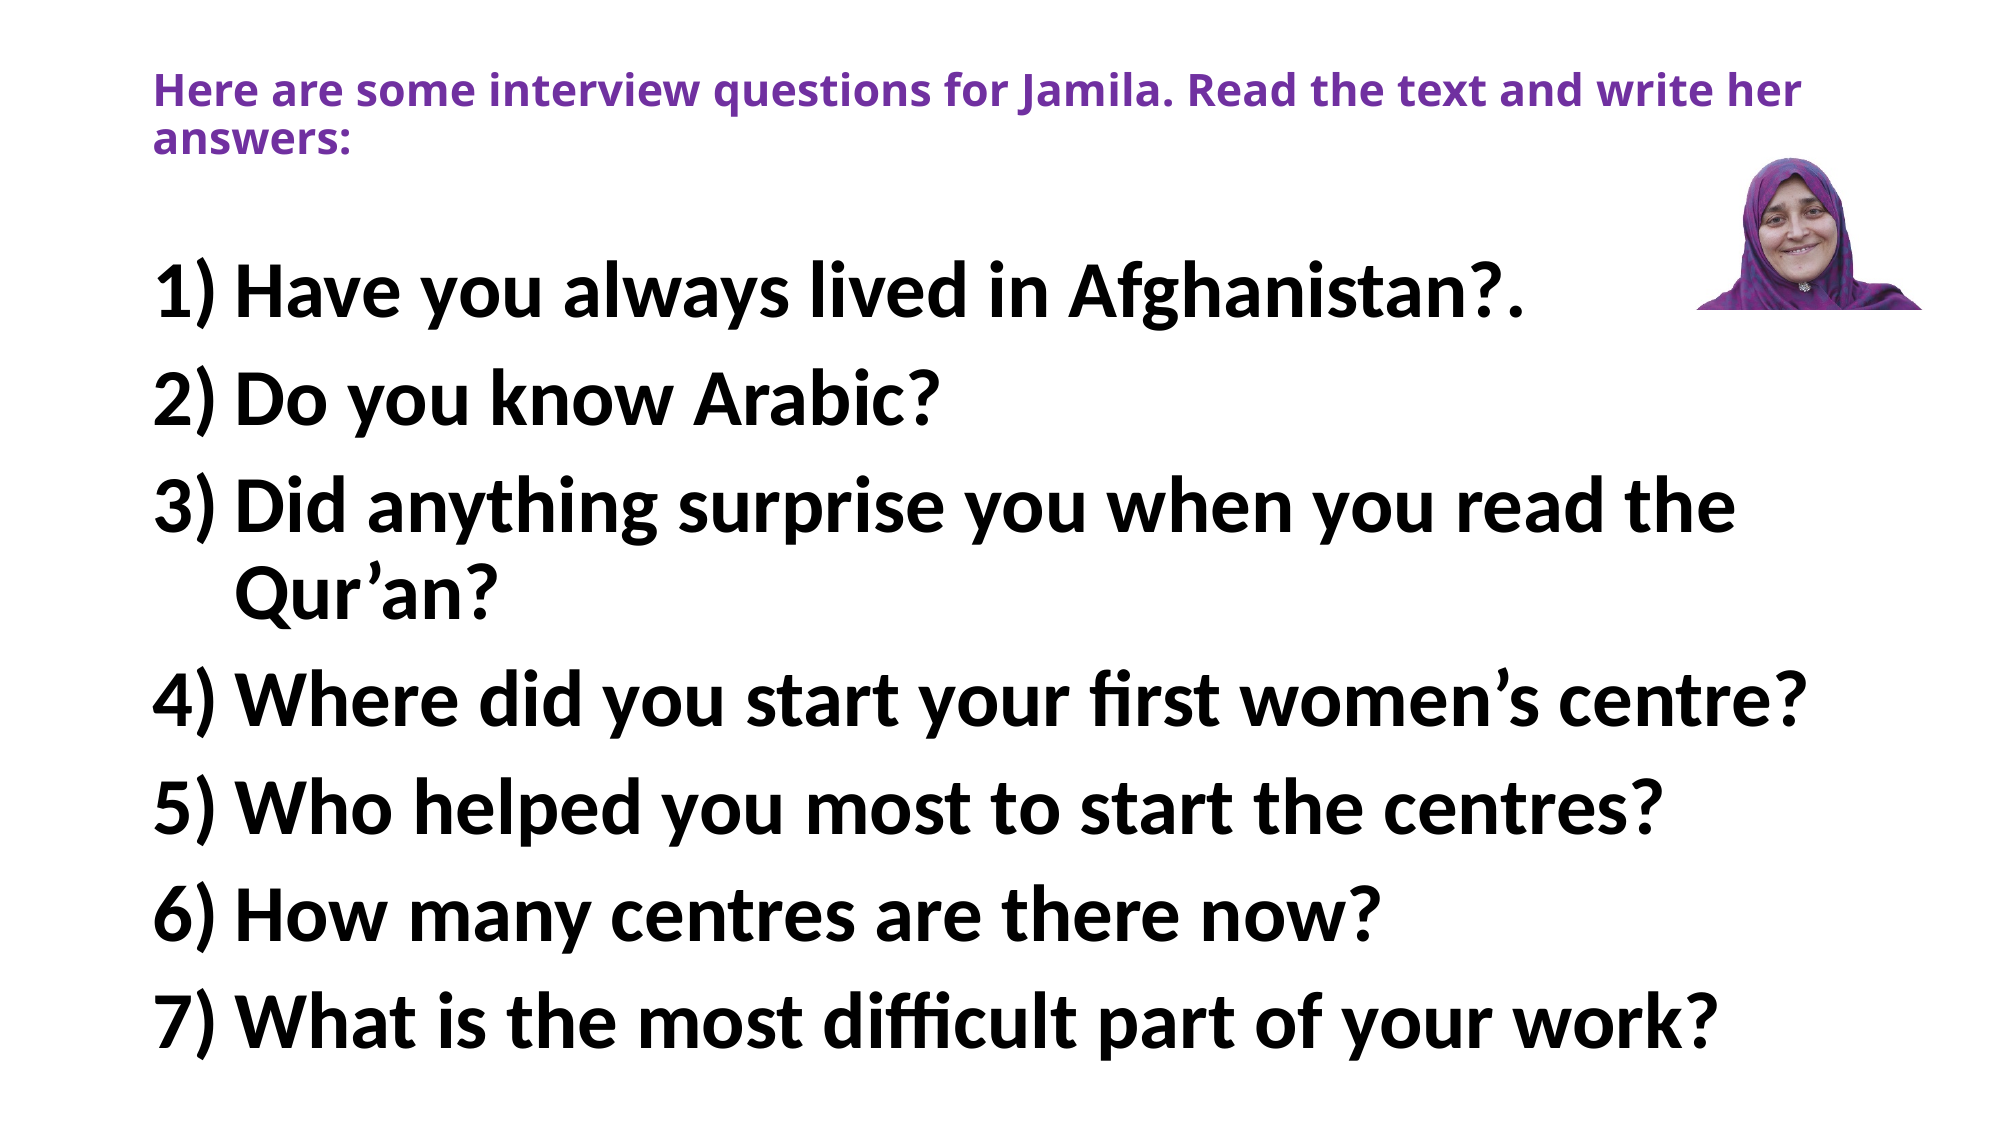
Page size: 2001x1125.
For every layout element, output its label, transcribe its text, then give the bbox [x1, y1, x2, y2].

picture [1651, 146, 1963, 310]
list Have you always lived in Afghanistan?. Do you know Arabic? Did anything surprise you when you read the Qur’an? Where did you start your first women’s centre? Who helped you most to start the centres? How many centres are there now? What is the most difficult part of your work? [137, 240, 1863, 1125]
title Here are some interview questions for Jamila. Read the text and write her answers: [137, 59, 1863, 172]
